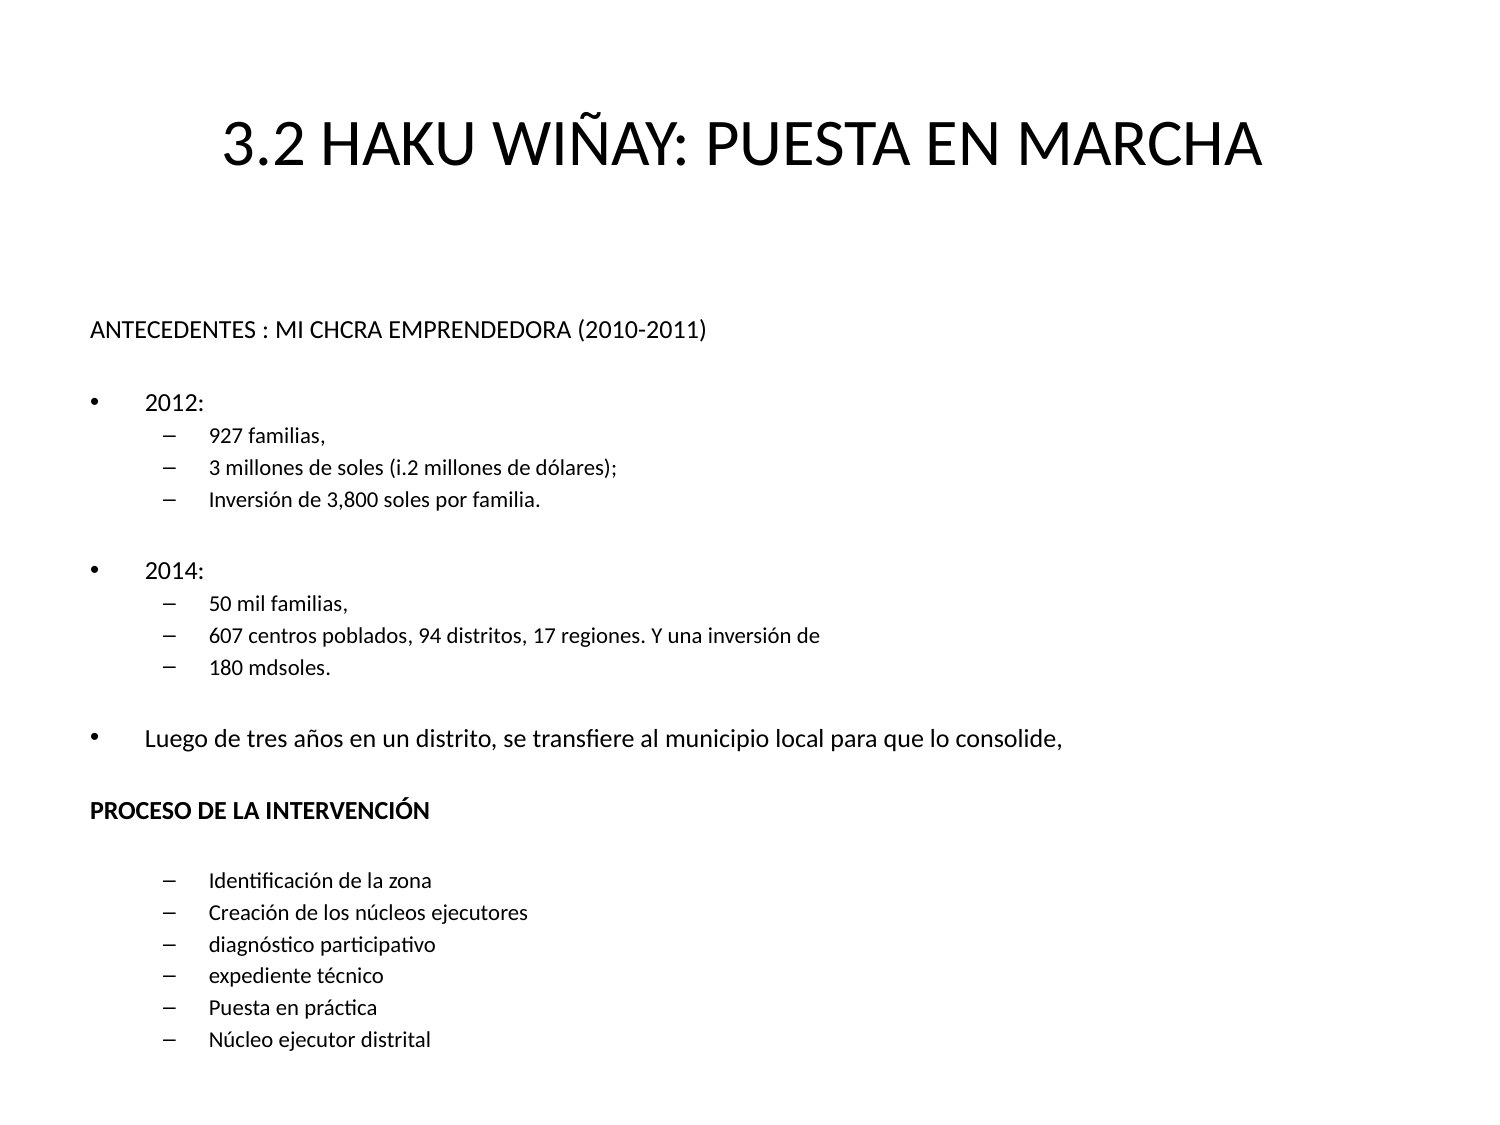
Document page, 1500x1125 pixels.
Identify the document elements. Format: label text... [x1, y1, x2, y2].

title 3.2 HAKU WIÑAY: PUESTA EN MARCHA [75, 45, 1425, 232]
list ANTECEDENTES : MI CHCRA EMPRENDEDORA (2010-2011) 2012: 927 familias, 3 millones de soles (i.2 millones de dólares); Inversión de 3,800 soles por familia. 2014: 50 mil familias, 607 centros poblados, 94 distritos, 17 regiones. Y una inversión de 180 mdsoles. Luego de tres años en un distrito, se transfiere al municipio local para que lo consolide, PROCESO DE LA INTERVENCIÓN Identificación de la zona Creación de los núcleos ejecutores diagnóstico participativo expediente técnico Puesta en práctica Núcleo ejecutor distrital [75, 232, 1425, 1078]
